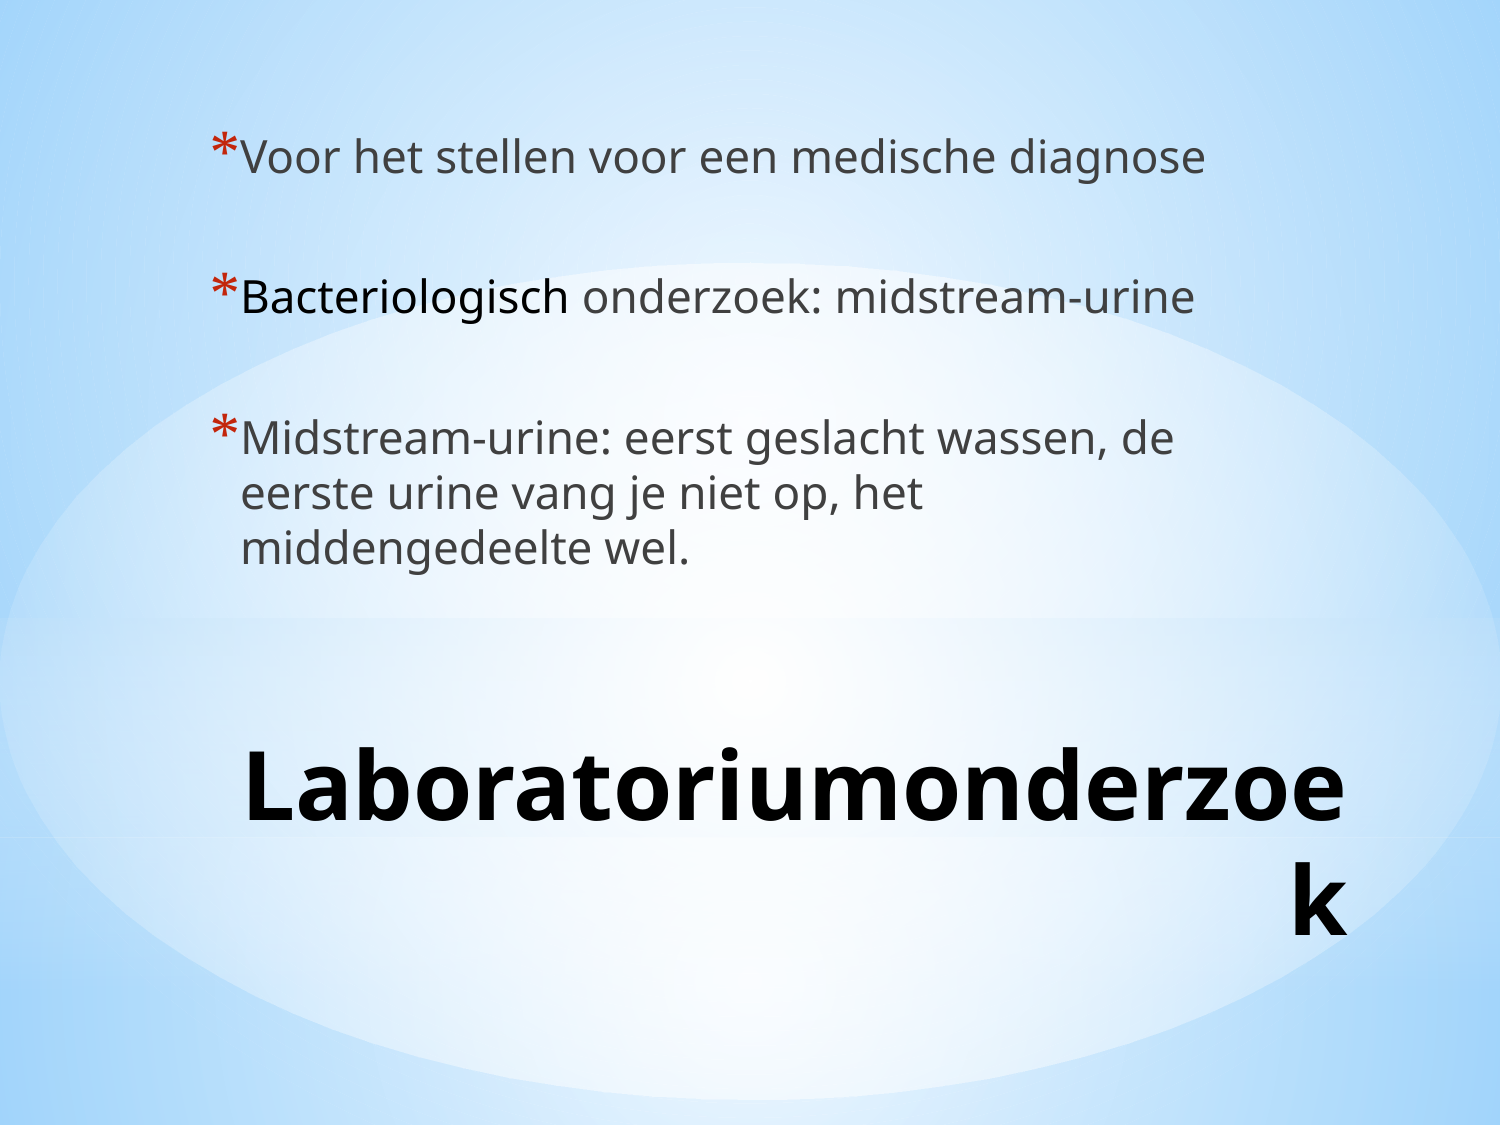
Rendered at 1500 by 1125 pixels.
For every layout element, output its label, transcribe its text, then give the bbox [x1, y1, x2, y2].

list Voor het stellen voor een medische diagnose Bacteriologisch onderzoek: midstream-urine Midstream-urine: eerst geslacht wassen, de eerste urine vang je niet op, het middengedeelte wel. [187, 120, 1238, 690]
title Laboratoriumonderzoek [218, 717, 1363, 905]
